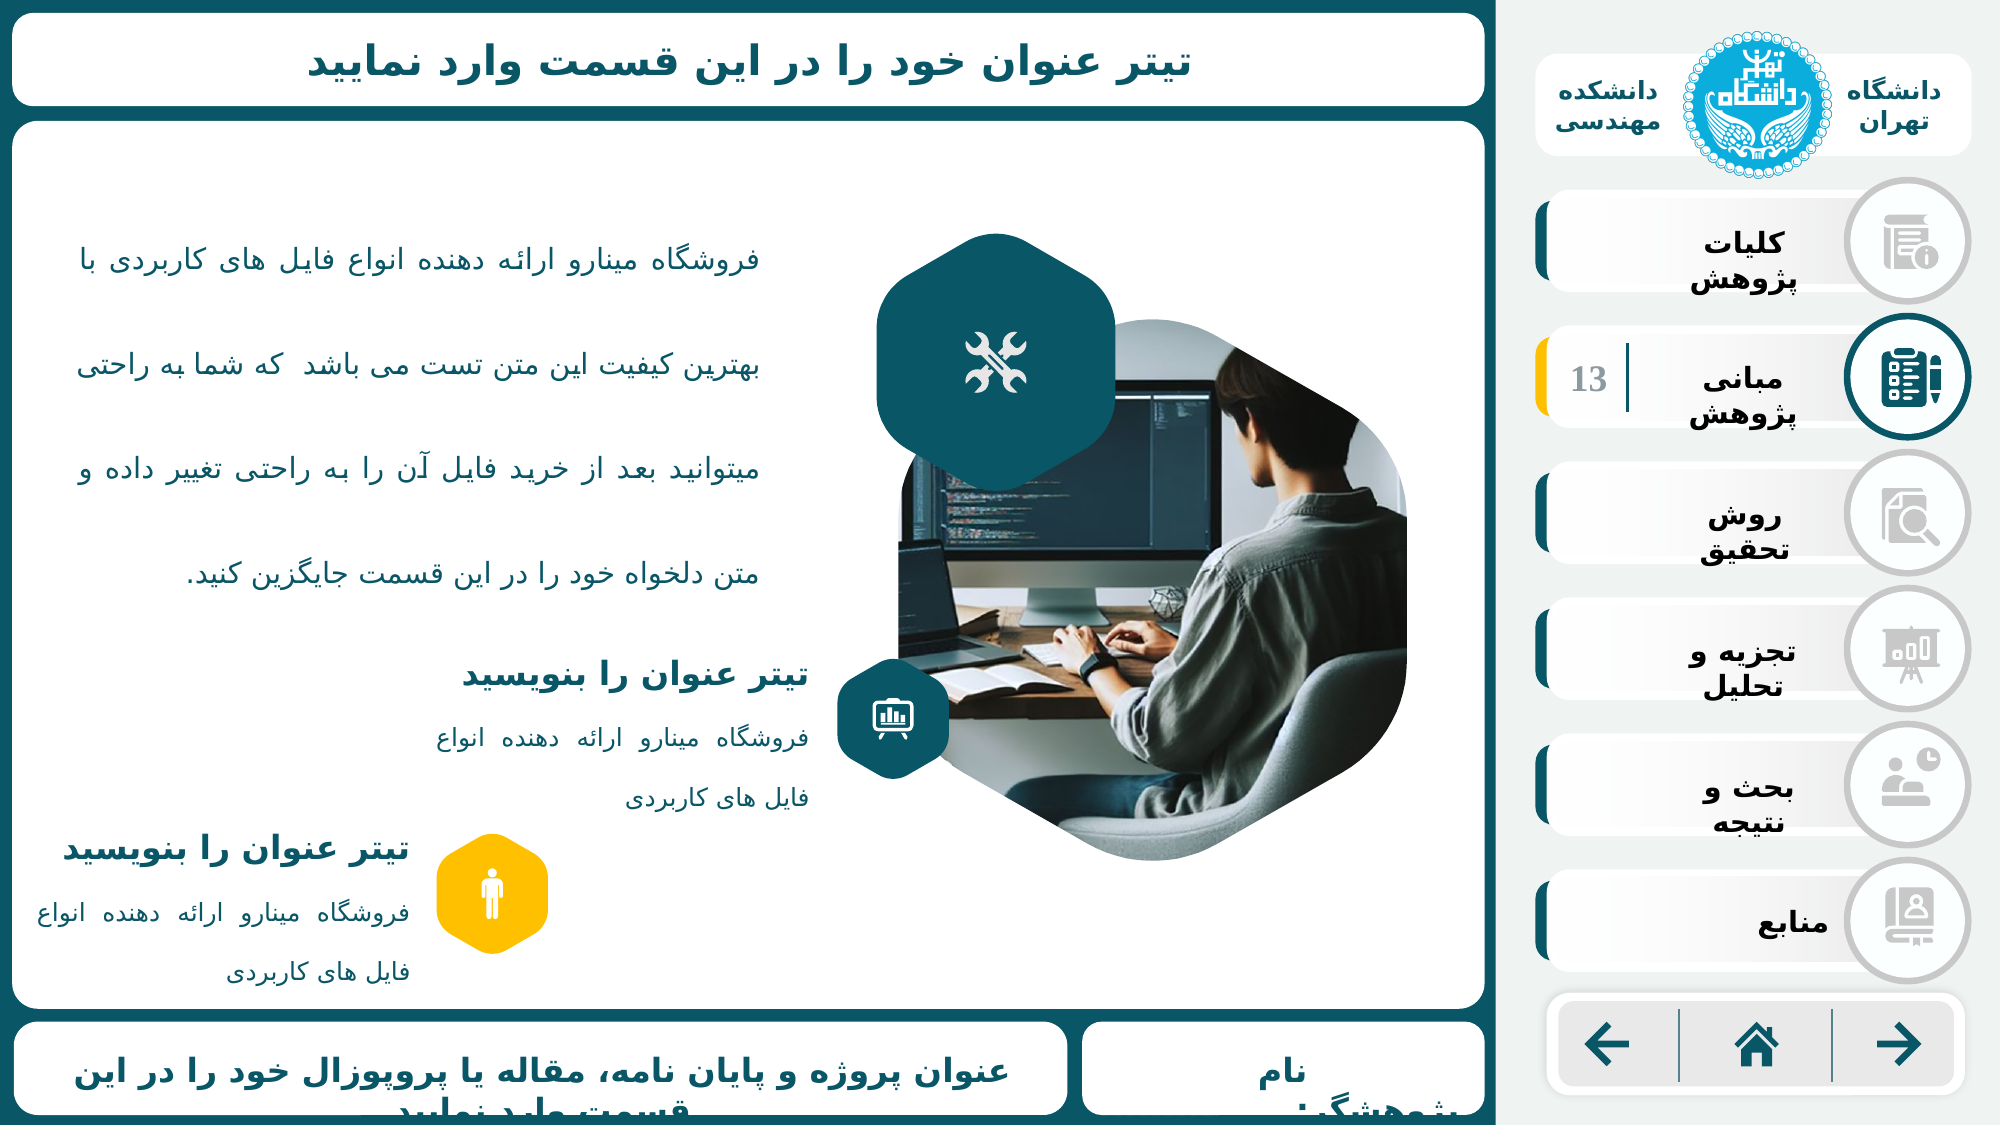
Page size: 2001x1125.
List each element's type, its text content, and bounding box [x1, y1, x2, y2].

text_box مبانی پژوهش [1642, 352, 1844, 437]
text_box منابع [1670, 895, 1844, 946]
text_box [836, 657, 898, 780]
text_box [875, 232, 1116, 444]
text_box تیتر عنوان خود را در این قسمت وارد نمایید [19, 26, 1481, 92]
slide_number 13 [1549, 346, 1628, 407]
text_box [1881, 488, 1941, 547]
text_box دانشگاه تهران [1832, 67, 1981, 142]
text_box کلیات پژوهش [1644, 216, 1844, 302]
text_box فروشگاه مینارو ارائه دهنده انواع فایل های کاربردی با بهترین کیفیت این متن تست می باشد که شما به راحتی میتوانید بعد از خرید فایل آن را به راحتی تغییر داده و متن دلخواه خود را در این قسمت جایگزین کنید. [61, 162, 776, 598]
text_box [1881, 348, 1941, 408]
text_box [436, 833, 549, 954]
text_box [1877, 1021, 1922, 1067]
text_box دانشکده مهندسی [1522, 67, 1683, 142]
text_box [1881, 625, 1941, 684]
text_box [1885, 887, 1935, 947]
text_box [1584, 1021, 1629, 1067]
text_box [872, 698, 914, 740]
text_box روش تحقیق [1646, 488, 1844, 573]
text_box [1881, 747, 1941, 807]
text_box تیتر عنوان را بنویسید فروشگاه مینارو ارائه دهنده انواع فایل های کاربردی [13, 778, 426, 994]
picture [1683, 31, 1832, 179]
text_box بحث و نتیجه [1654, 760, 1844, 846]
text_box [1734, 1021, 1779, 1067]
text_box عنوان پروژه و پایان نامه، مقاله یا پروپوزال خود را در این قسمت وارد نمایید [19, 1041, 1067, 1125]
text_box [964, 331, 1028, 394]
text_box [1883, 214, 1939, 270]
text_box تیتر عنوان را بنویسید فروشگاه مینارو ارائه دهنده انواع فایل های کاربردی [412, 604, 825, 820]
text_box تجزیه و تحلیل [1642, 624, 1844, 710]
text_box نام پژوهشگر:............... [1084, 1041, 1482, 1125]
picture [898, 319, 1407, 861]
